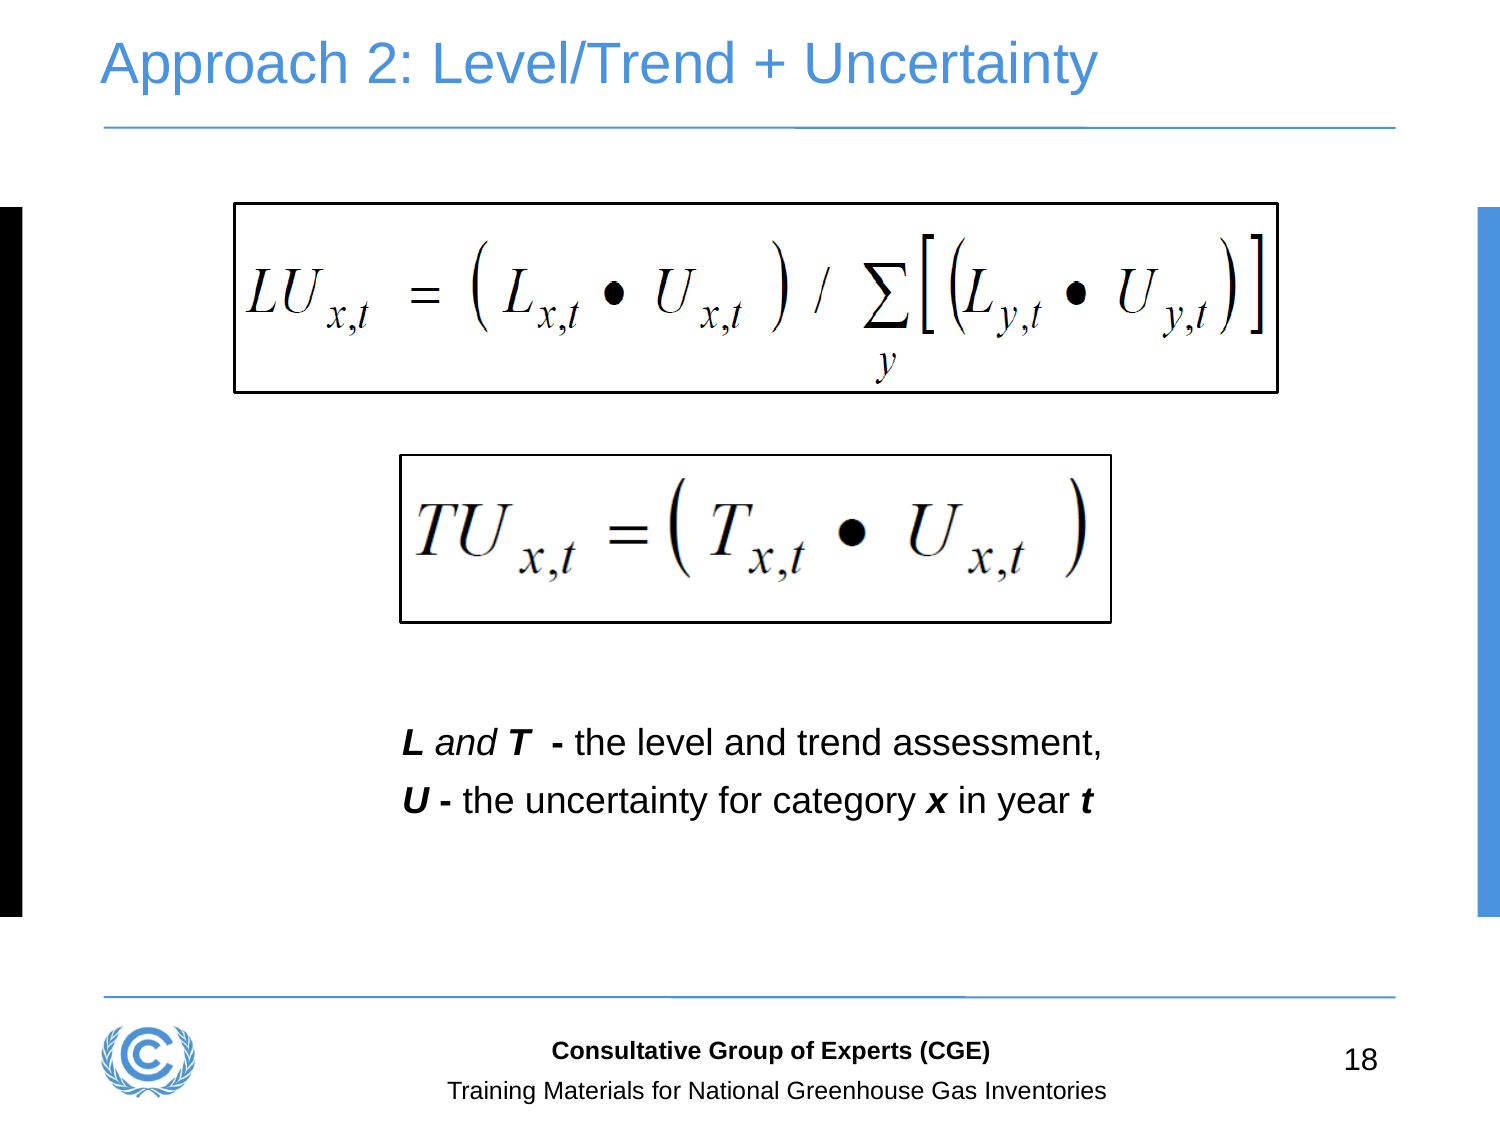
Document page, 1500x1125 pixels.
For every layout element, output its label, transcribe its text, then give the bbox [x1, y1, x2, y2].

picture [401, 455, 1111, 622]
picture [235, 204, 1277, 392]
text_box Consultative Group of Experts (CGE) [536, 1027, 1046, 1068]
text_box Training Materials for National Greenhouse Gas Inventories [432, 1067, 1291, 1097]
text_box 18 [1328, 1032, 1400, 1085]
list L and T - the level and trend assessment, U - the uncertainty for category x in year t [402, 704, 1110, 941]
picture [101, 1001, 209, 1108]
title Approach 2: Level/Trend + Uncertainty [100, 33, 1412, 126]
